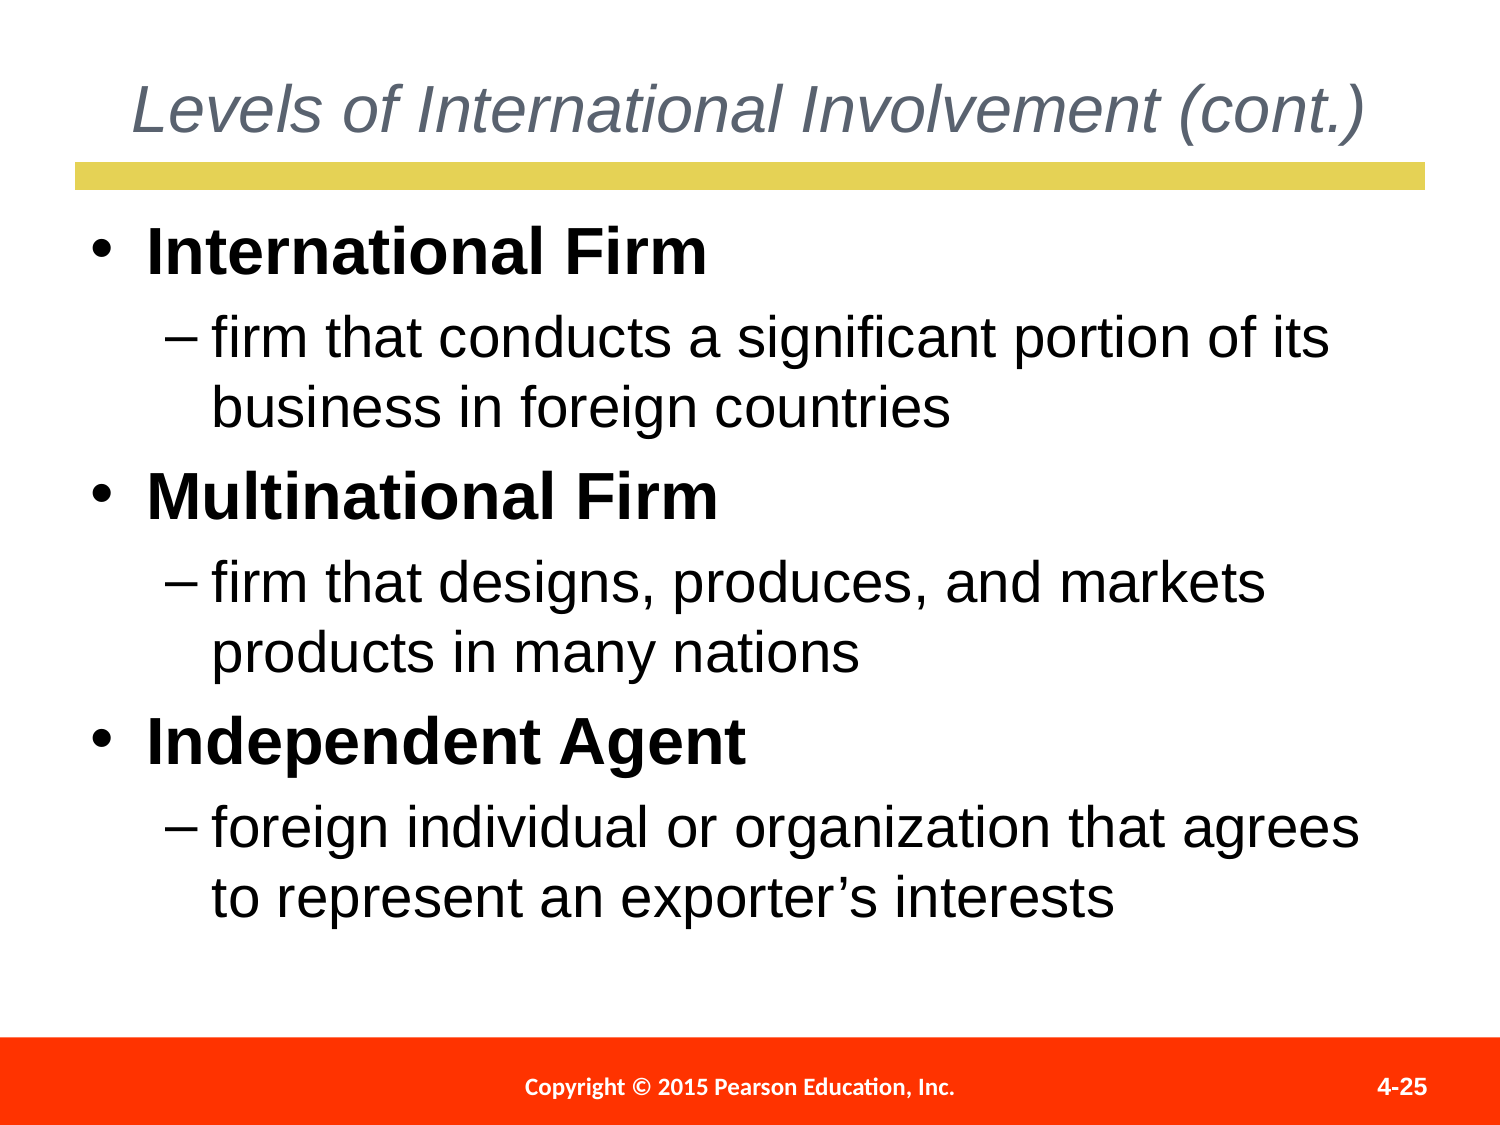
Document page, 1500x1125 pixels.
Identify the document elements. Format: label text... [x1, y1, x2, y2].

title Levels of International Involvement (cont.) [74, 12, 1426, 199]
list International Firm firm that conducts a significant portion of its business in foreign countries Multinational Firm firm that designs, produces, and markets products in many nations Independent Agent foreign individual or organization that agrees to represent an exporter’s interests [74, 199, 1426, 1006]
